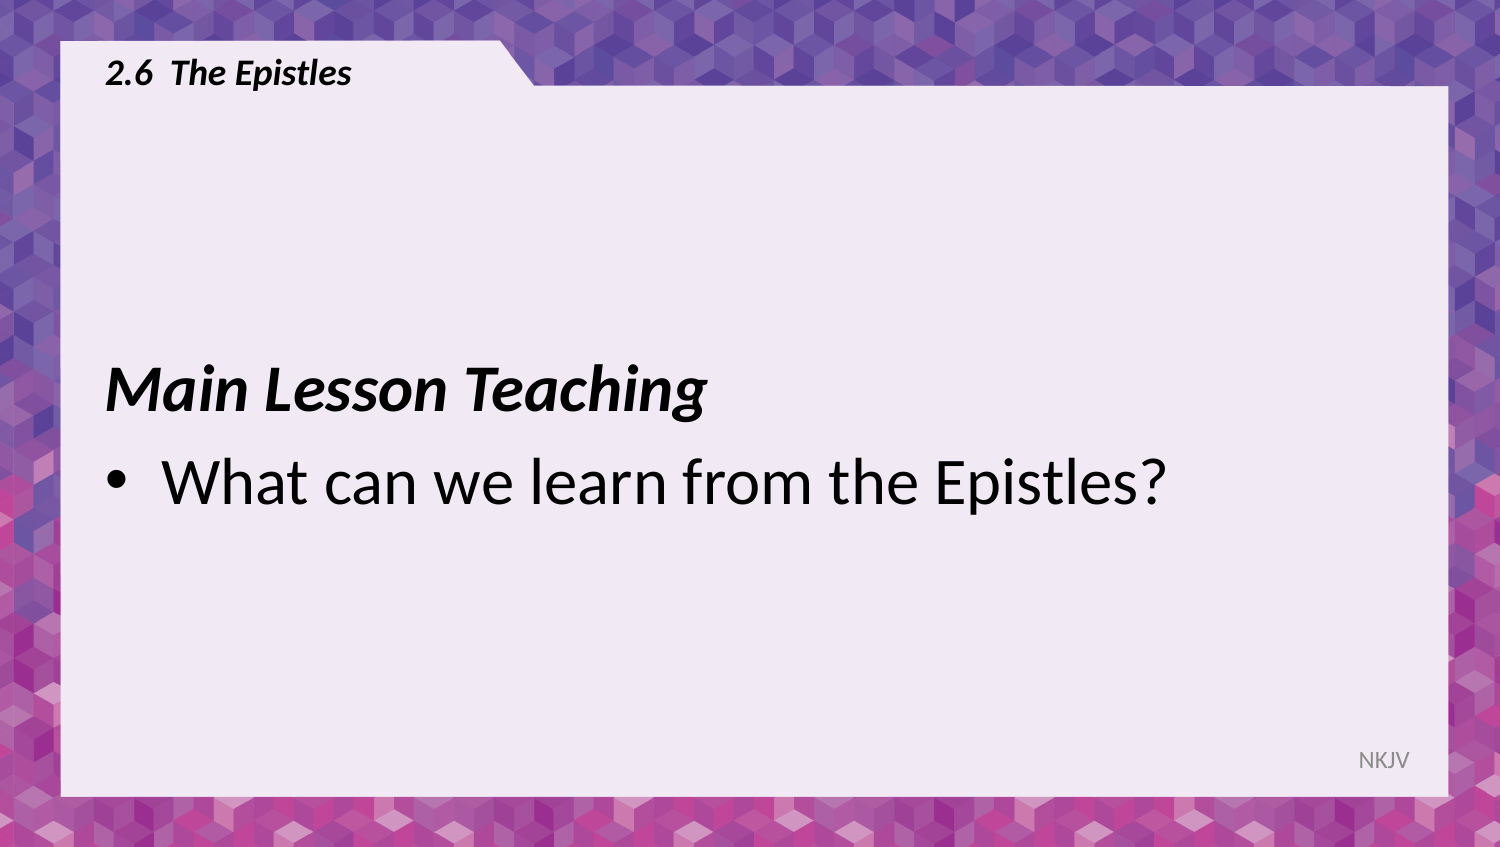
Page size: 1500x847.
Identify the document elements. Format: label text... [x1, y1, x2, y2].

title 2.6 The Epistles [89, 33, 1420, 108]
picture [0, 0, 1500, 847]
list Main Lesson Teaching What can we learn from the Epistles? [89, 141, 1403, 722]
footer NKJV [950, 736, 1425, 782]
